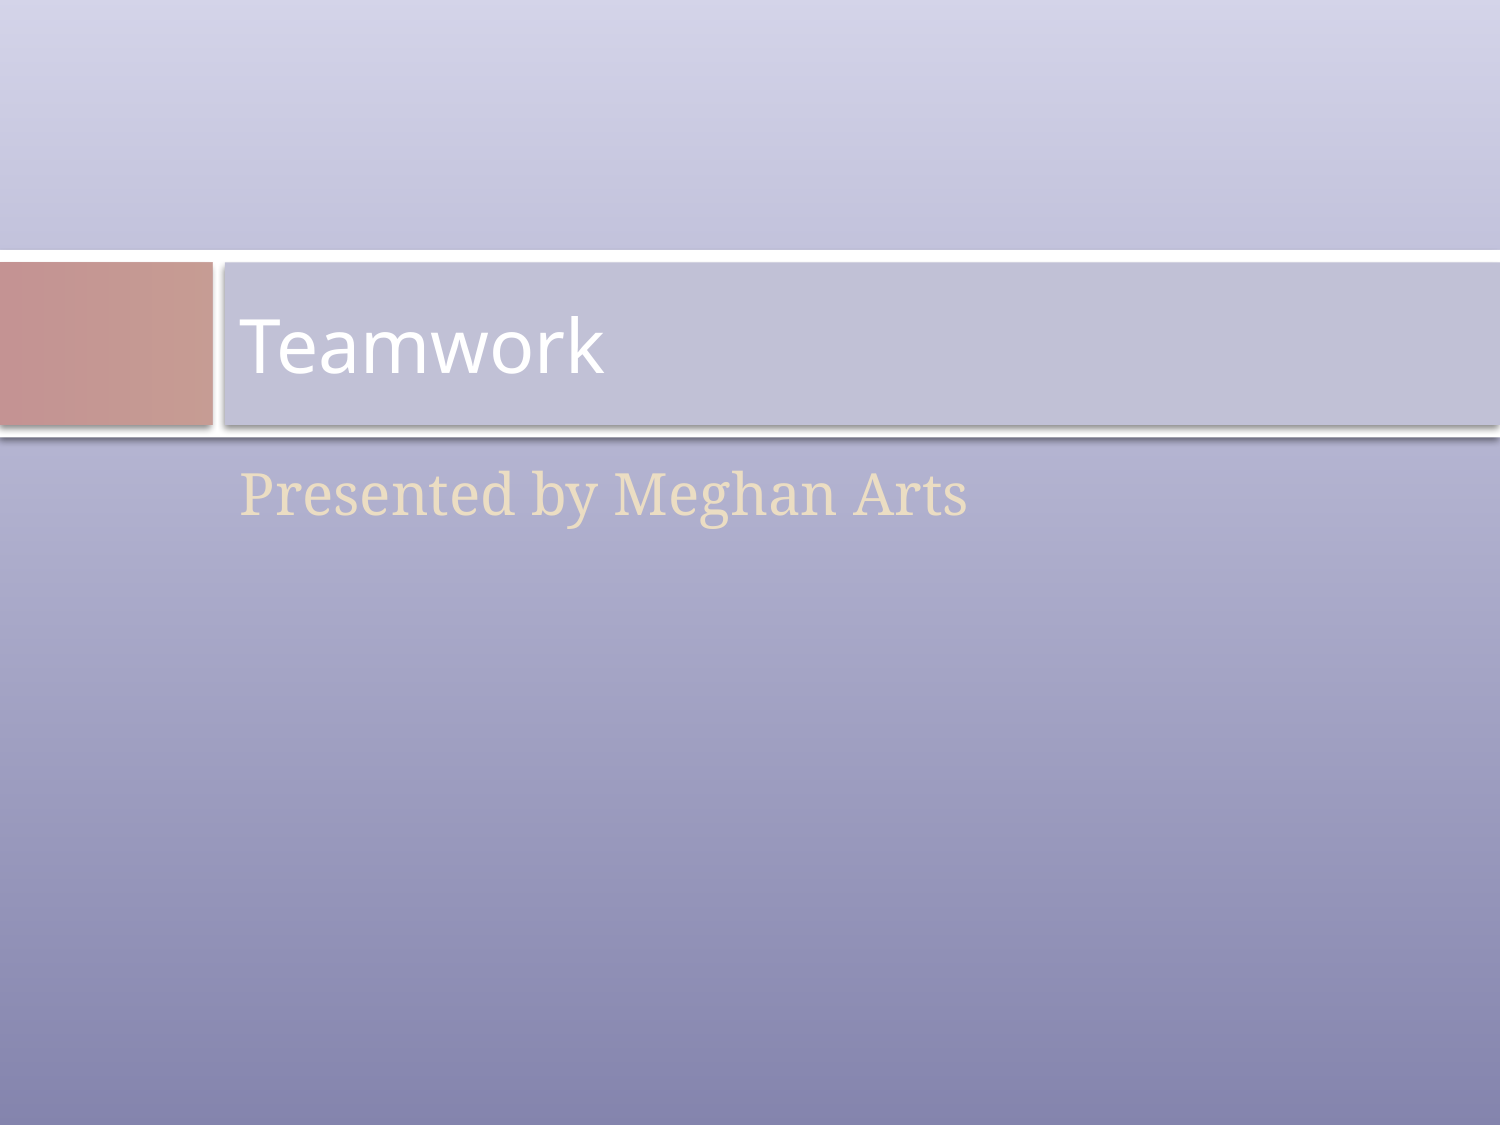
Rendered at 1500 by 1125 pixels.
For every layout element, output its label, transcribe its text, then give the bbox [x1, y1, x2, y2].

list Presented by Meghan Arts [225, 450, 1394, 725]
title Teamwork [225, 262, 1475, 425]
text_box [0, 261, 214, 426]
